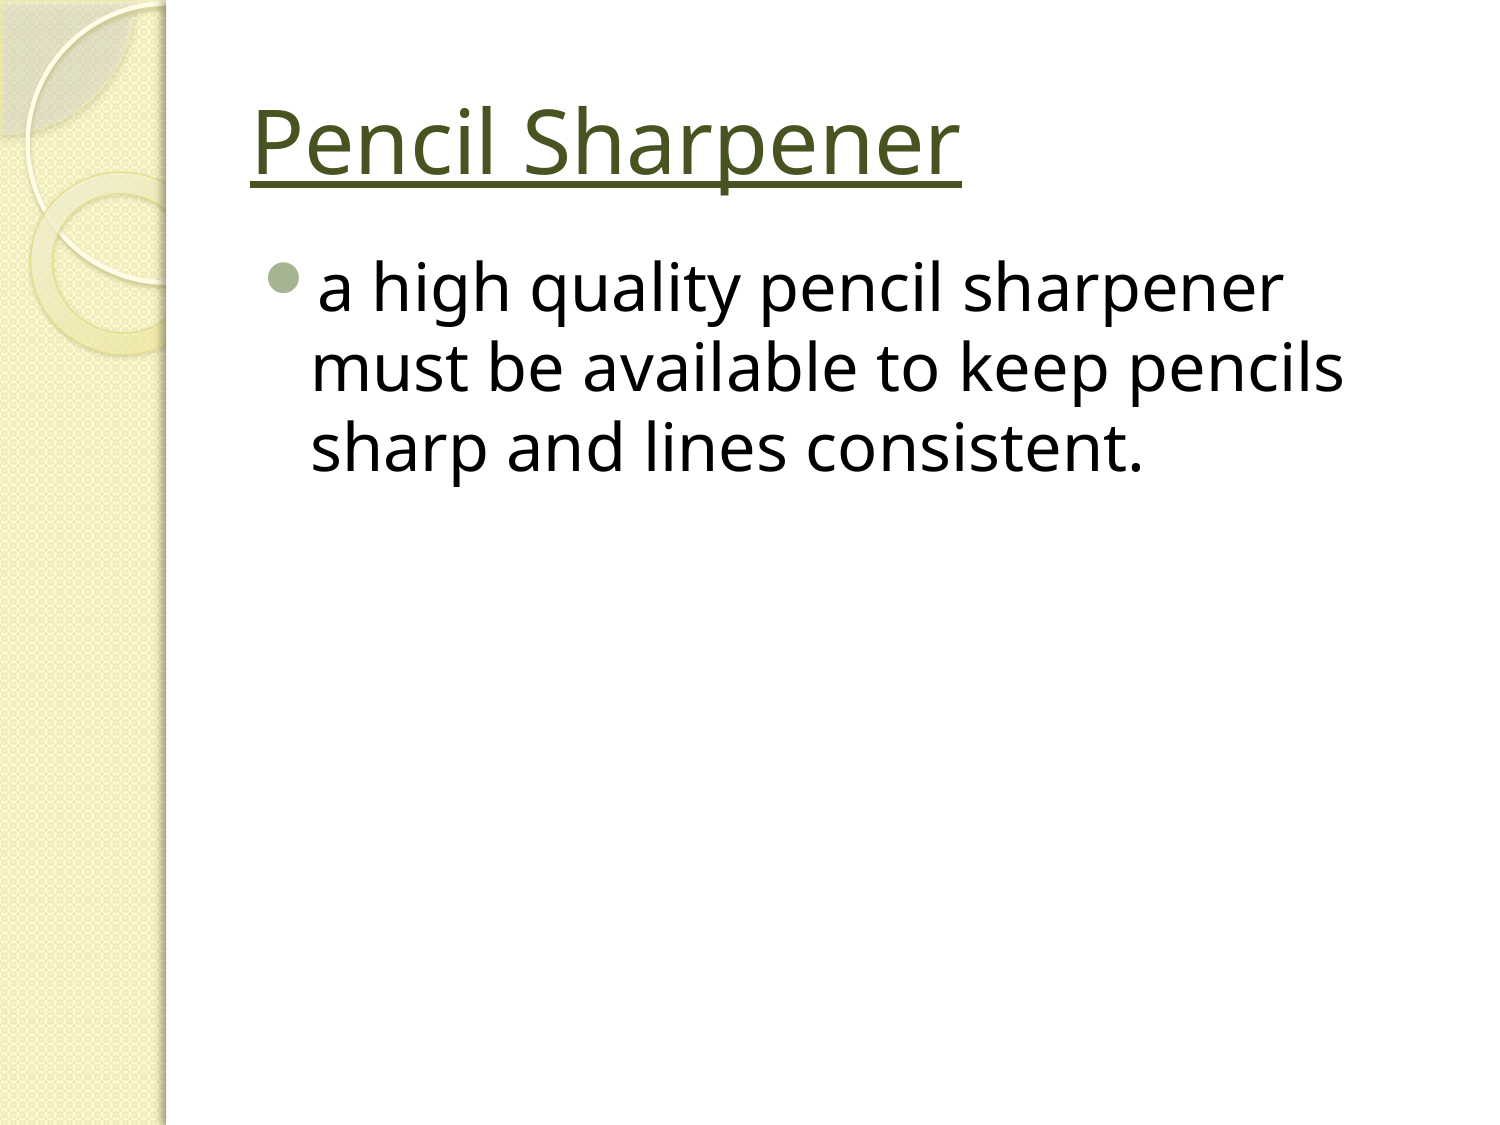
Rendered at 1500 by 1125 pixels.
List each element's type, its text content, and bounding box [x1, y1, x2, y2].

title Pencil Sharpener [235, 45, 1466, 233]
list a high quality pencil sharpener must be available to keep pencils sharp and lines consistent. [235, 237, 1466, 1025]
